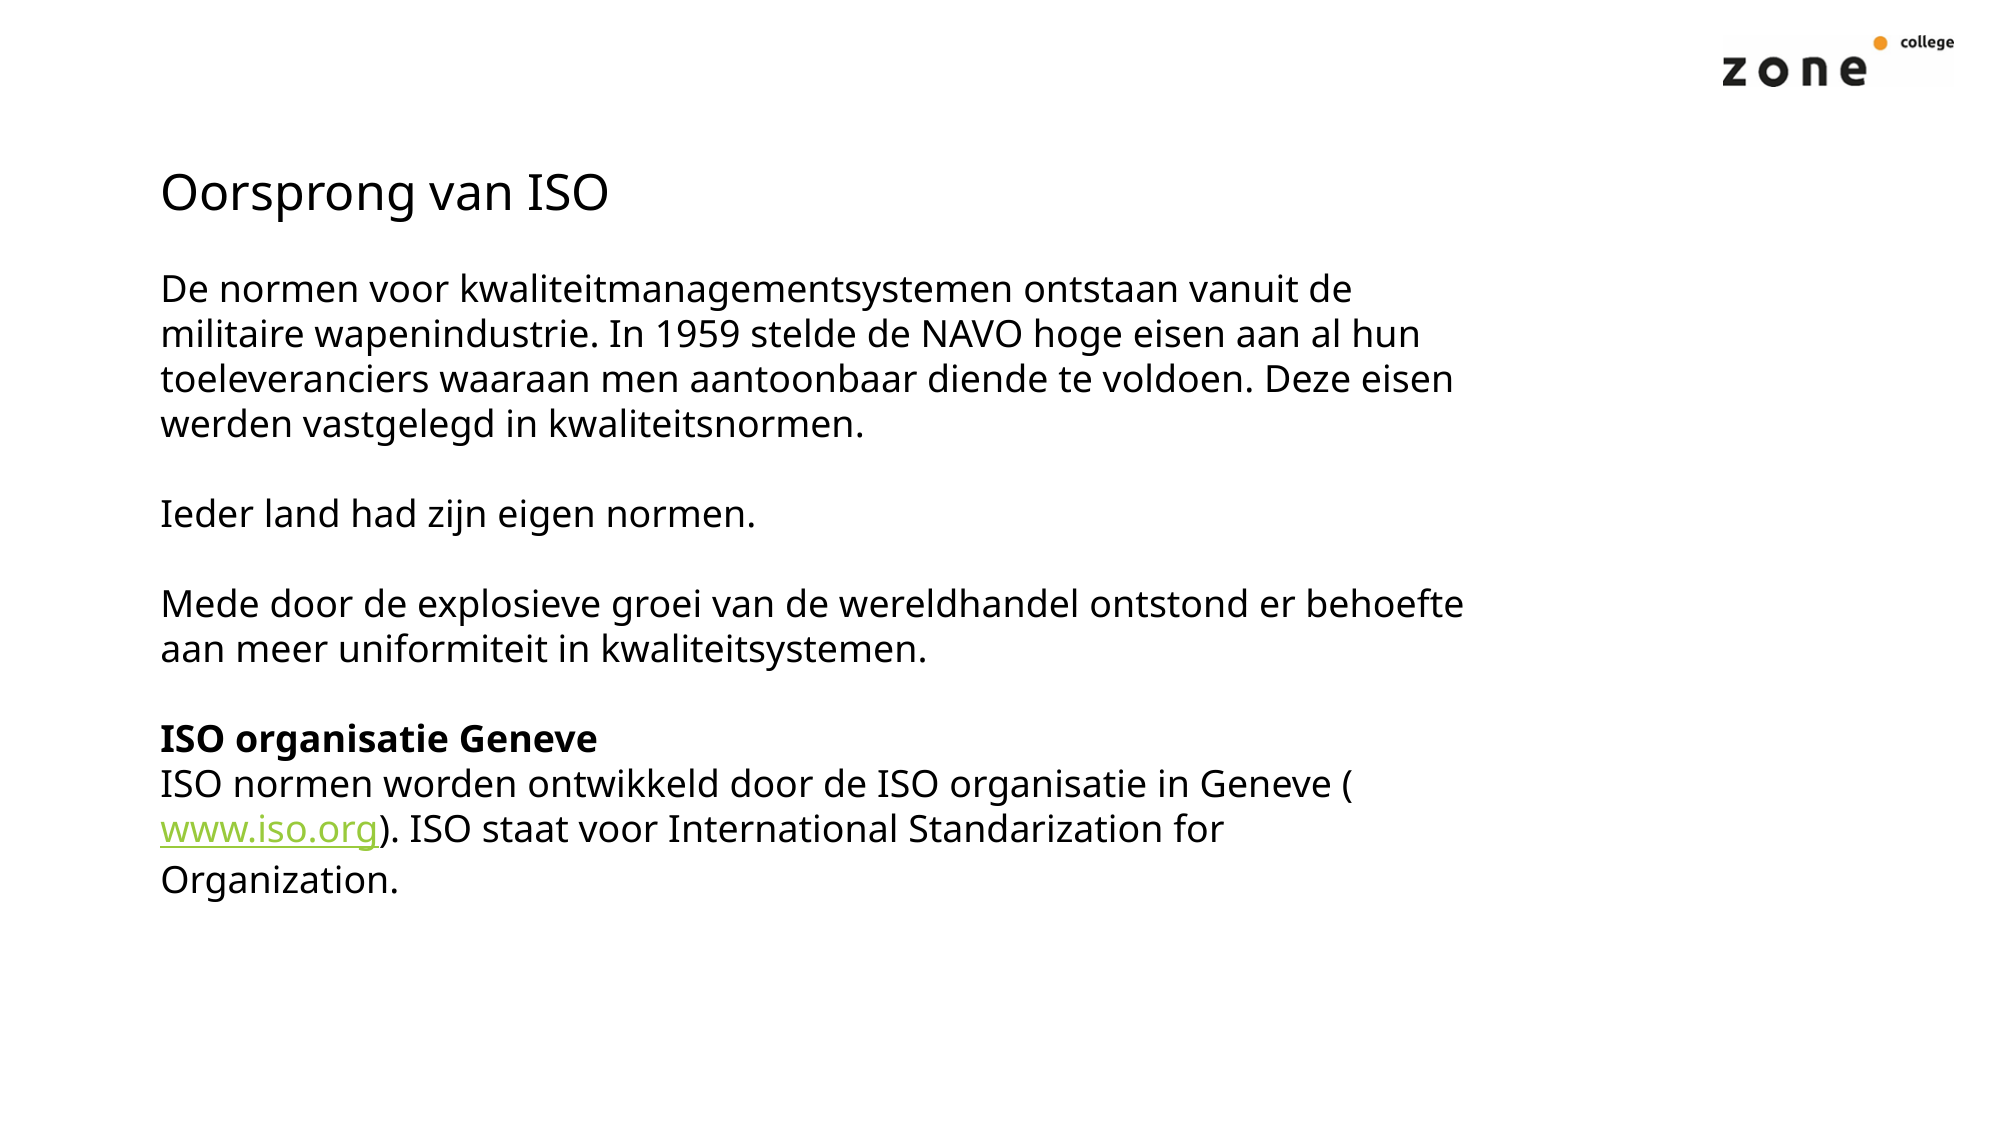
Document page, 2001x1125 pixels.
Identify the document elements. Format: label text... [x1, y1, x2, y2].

text_box Oorsprong van ISO De normen voor kwaliteitmanagementsystemen ontstaan vanuit de militaire wapenindustrie. In 1959 stelde de NAVO hoge eisen aan al hun toeleveranciers waaraan men aantoonbaar diende te voldoen. Deze eisen werden vastgelegd in kwaliteitsnormen. Ieder land had zijn eigen normen. Mede door de explosieve groei van de wereldhandel ontstond er behoefte aan meer uniformiteit in kwaliteitsystemen. ISO organisatie Geneve ISO normen worden ontwikkeld door de ISO organisatie in Geneve (www.iso.org). ISO staat voor International Standarization for Organization. [145, 152, 1482, 954]
picture [1722, 35, 1954, 88]
